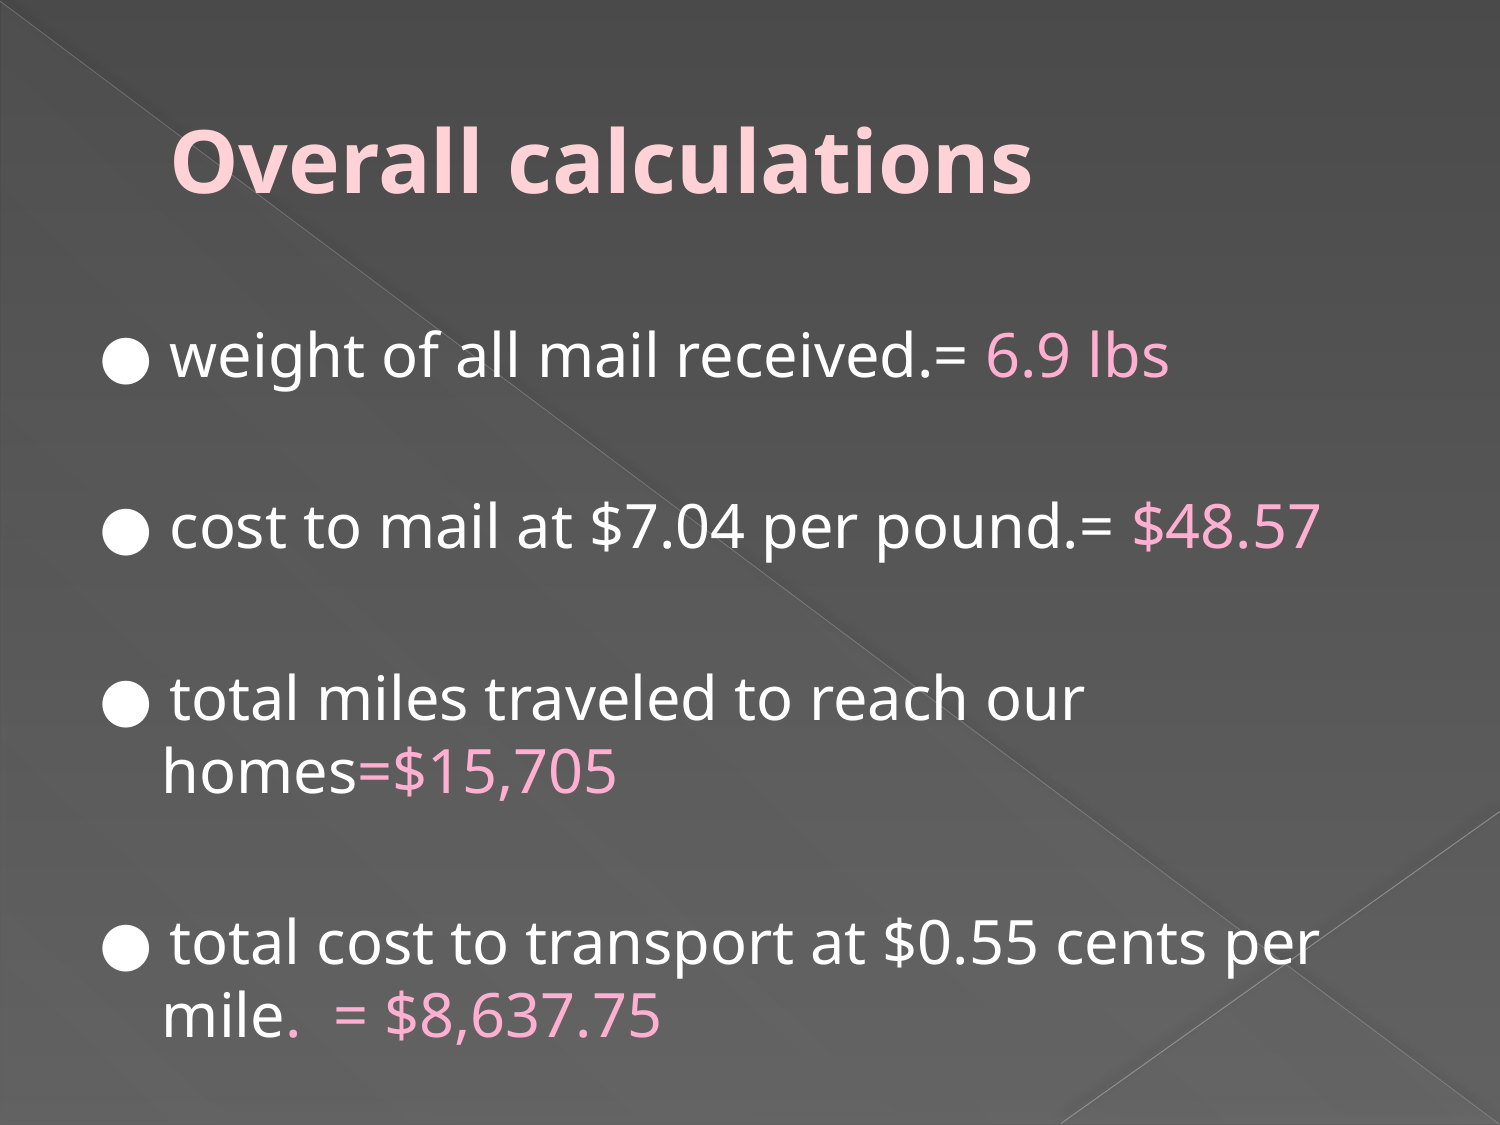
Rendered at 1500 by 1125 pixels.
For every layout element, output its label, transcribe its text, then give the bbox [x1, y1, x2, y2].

list ● weight of all mail received.= 6.9 lbs ● cost to mail at $7.04 per pound.= $48.57 ● total miles traveled to reach our homes=$15,705 ● total cost to transport at $0.55 cents per mile. = $8,637.75 [75, 308, 1425, 1059]
title Overall calculations [75, 43, 1425, 274]
